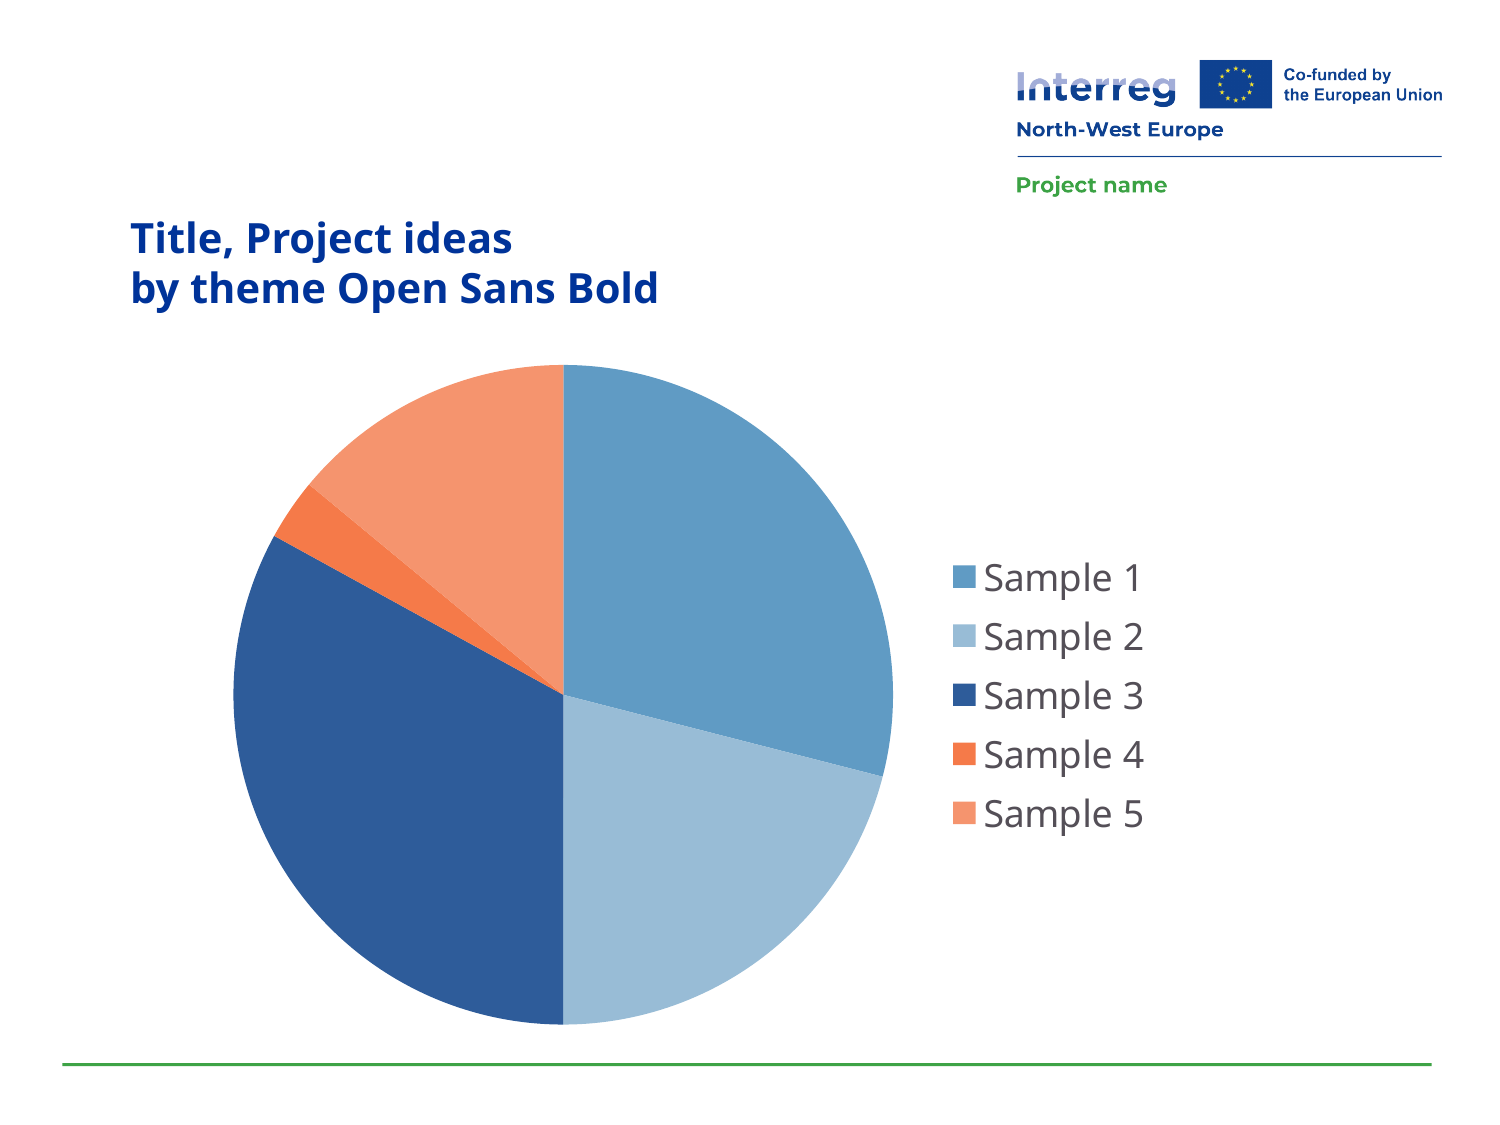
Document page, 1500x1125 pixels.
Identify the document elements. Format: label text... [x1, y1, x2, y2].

text_box Title, Project ideas by theme Open Sans Bold [115, 204, 859, 352]
chart [185, 351, 1170, 1039]
picture [958, 0, 1500, 252]
